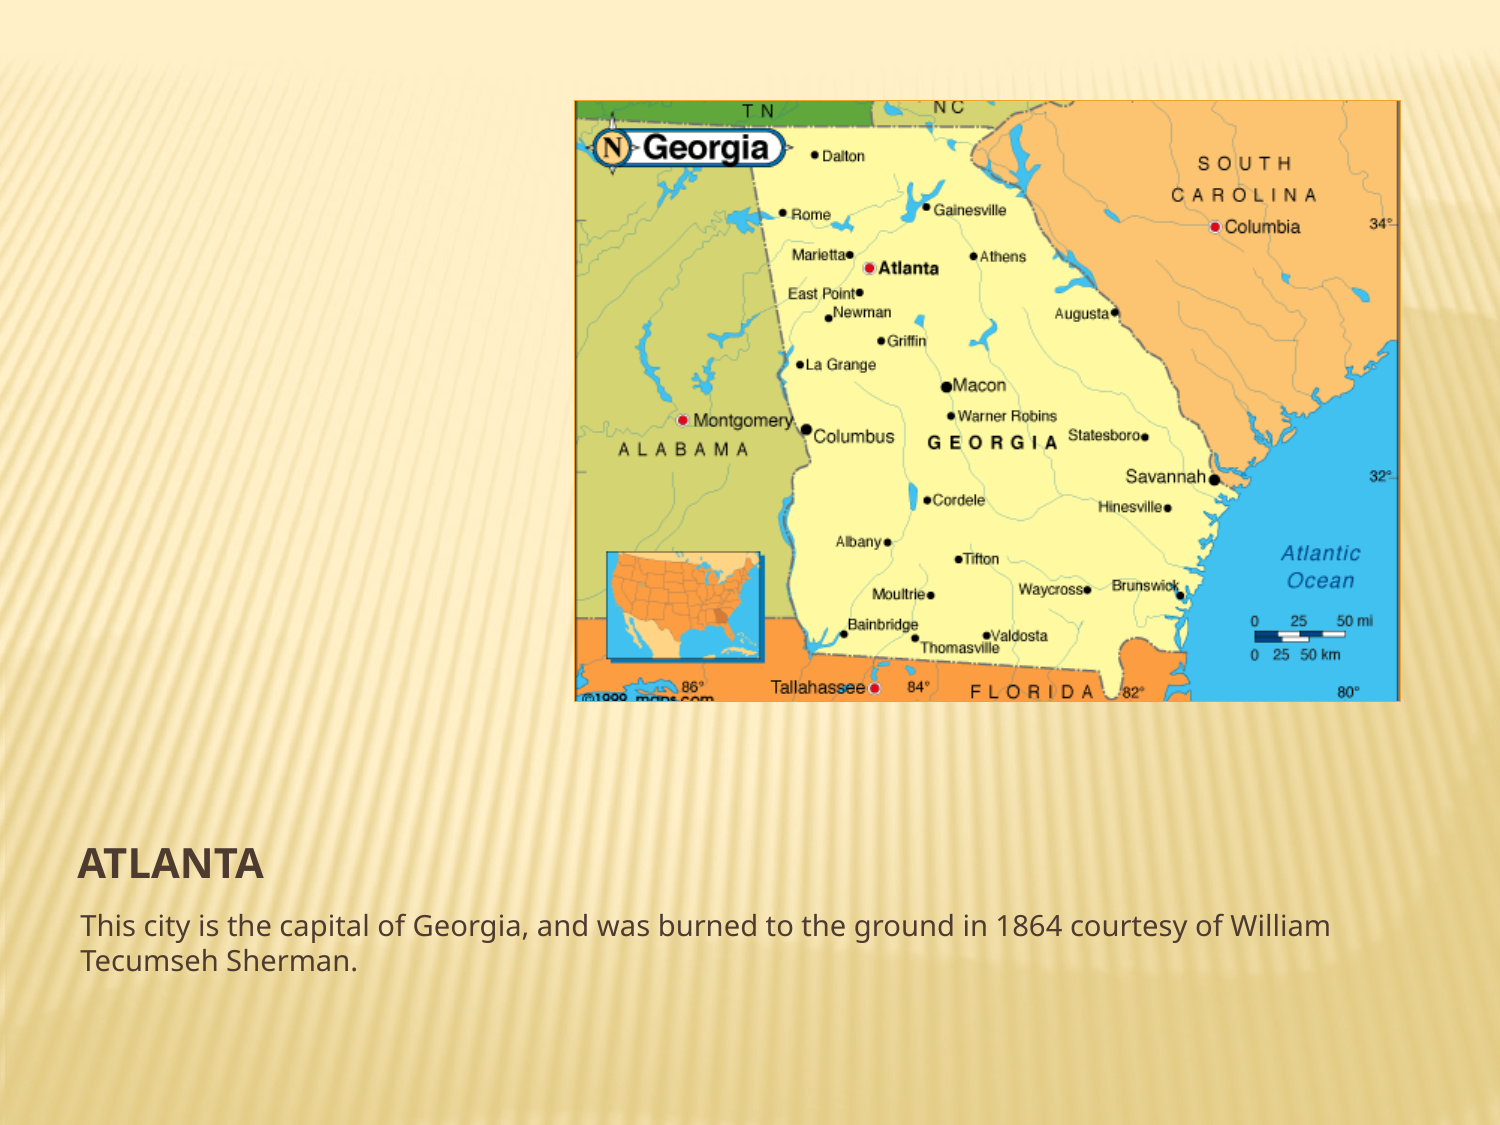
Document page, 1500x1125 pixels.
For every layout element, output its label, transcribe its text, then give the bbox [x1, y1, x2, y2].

picture [574, 100, 1401, 702]
title Atlanta [62, 819, 1025, 905]
list This city is the capital of Georgia, and was burned to the ground in 1864 courtesy of William Tecumseh Sherman. [62, 907, 1413, 1034]
